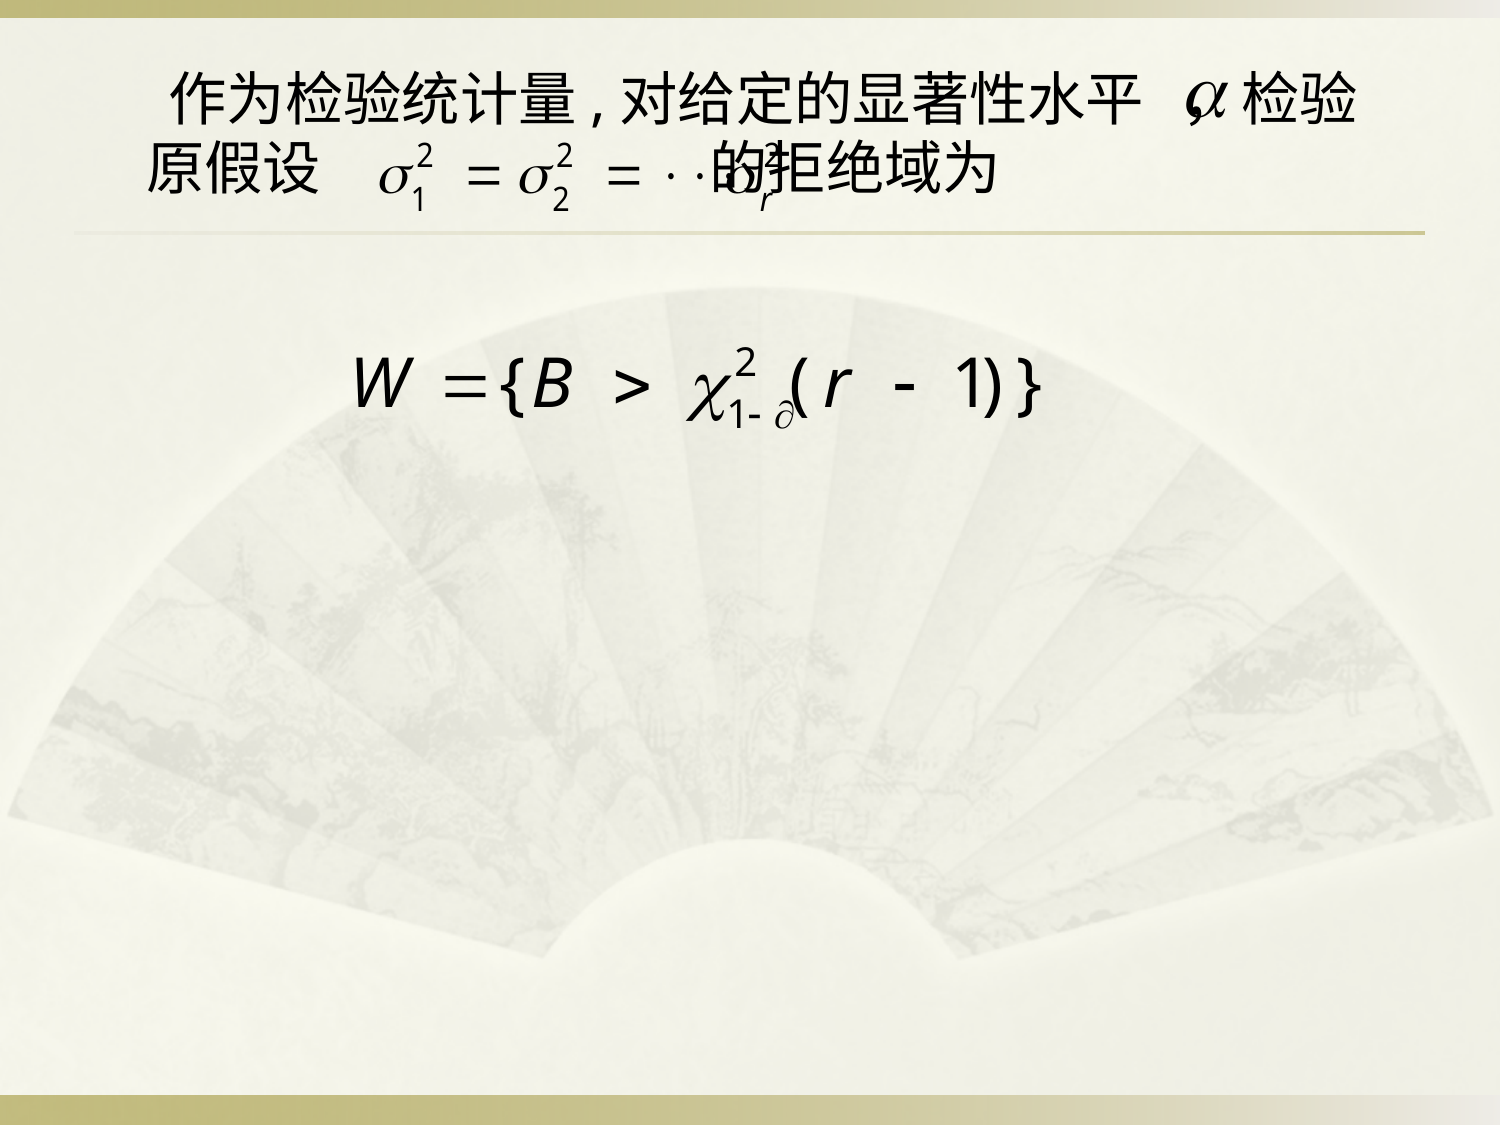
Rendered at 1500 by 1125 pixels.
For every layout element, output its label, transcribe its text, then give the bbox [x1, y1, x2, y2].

list 作为检验统计量,对给定的显著性水平 ，检验原假设 的拒绝域为 [75, 54, 1425, 1032]
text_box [347, 325, 1053, 443]
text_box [371, 124, 791, 224]
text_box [1174, 65, 1248, 138]
